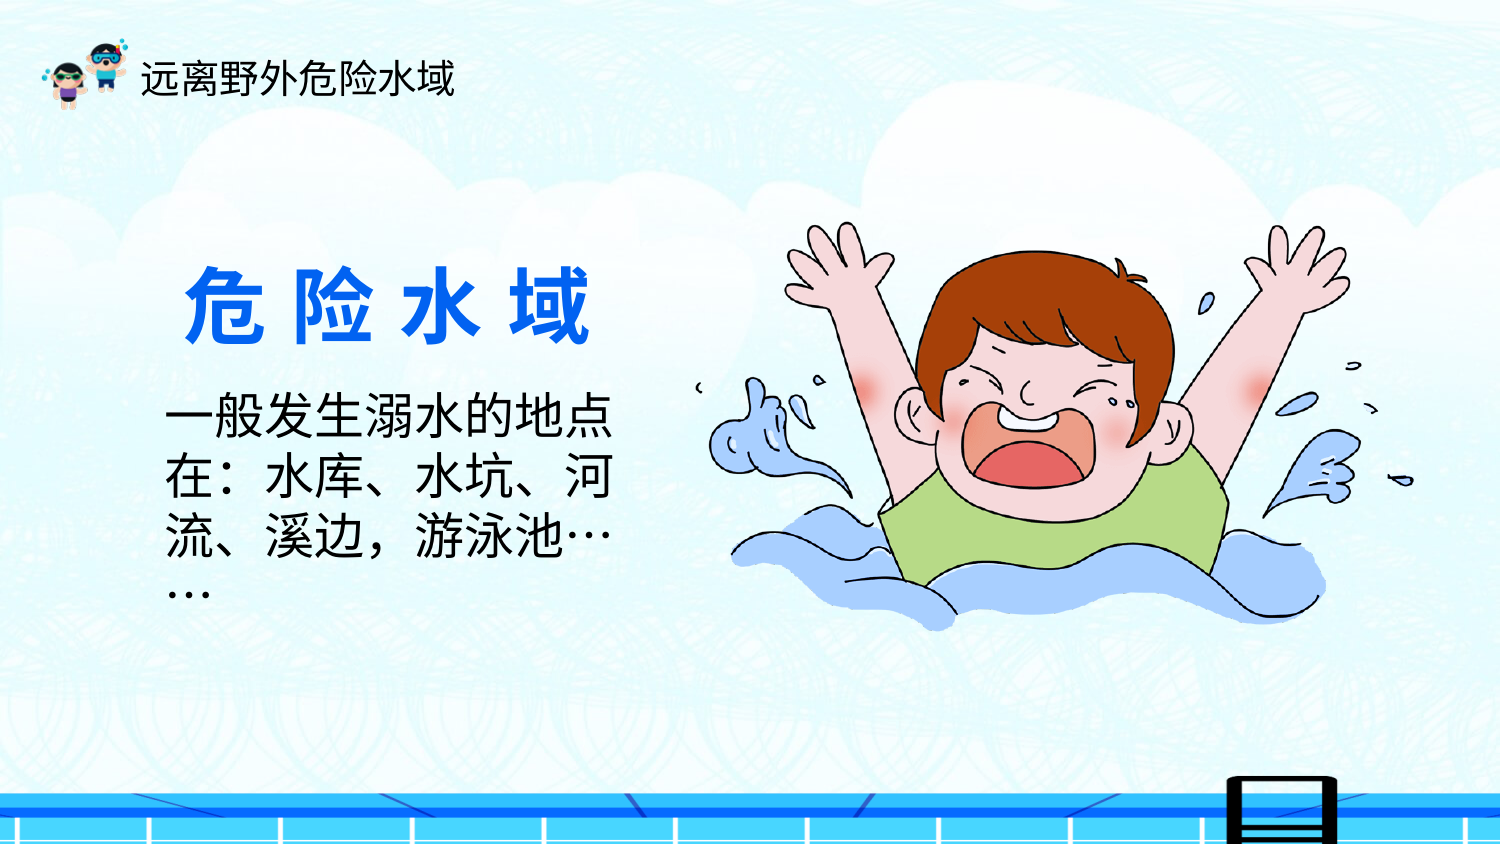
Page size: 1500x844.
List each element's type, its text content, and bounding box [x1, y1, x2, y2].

text_box 一般发生溺水的地点在：水库、水坑、河流、溪边，游泳池…… [150, 376, 655, 632]
text_box 危险水域 [112, 246, 662, 372]
picture [0, 0, 1500, 844]
